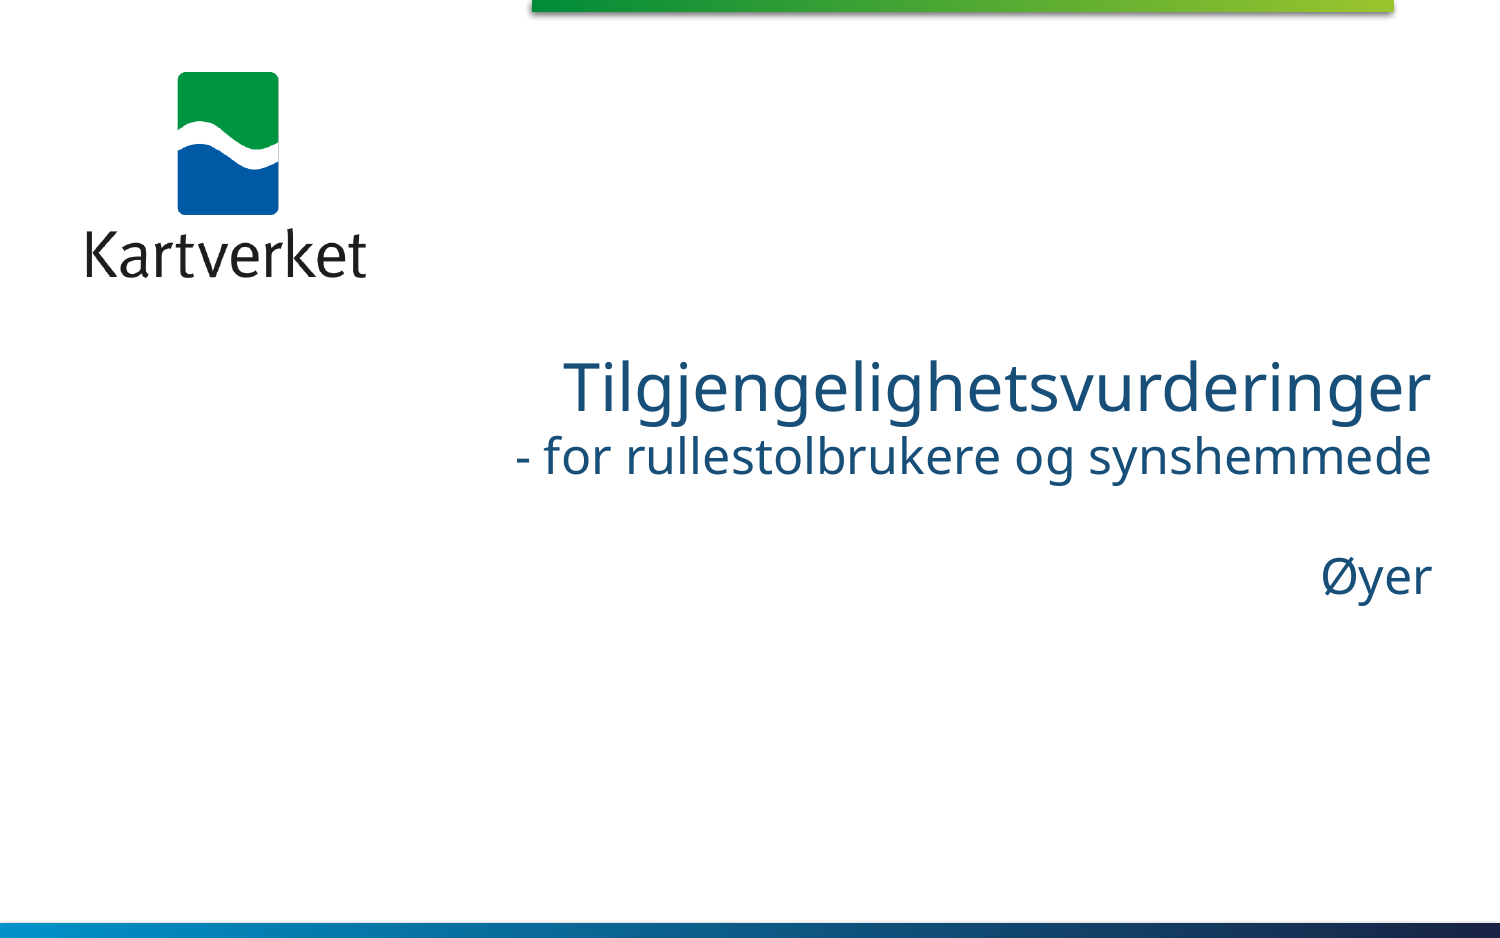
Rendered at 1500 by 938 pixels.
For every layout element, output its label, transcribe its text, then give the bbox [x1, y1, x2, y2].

text_box Tilgjengelighetsvurderinger - for rullestolbrukere og synshemmede Øyer [66, 337, 1449, 613]
